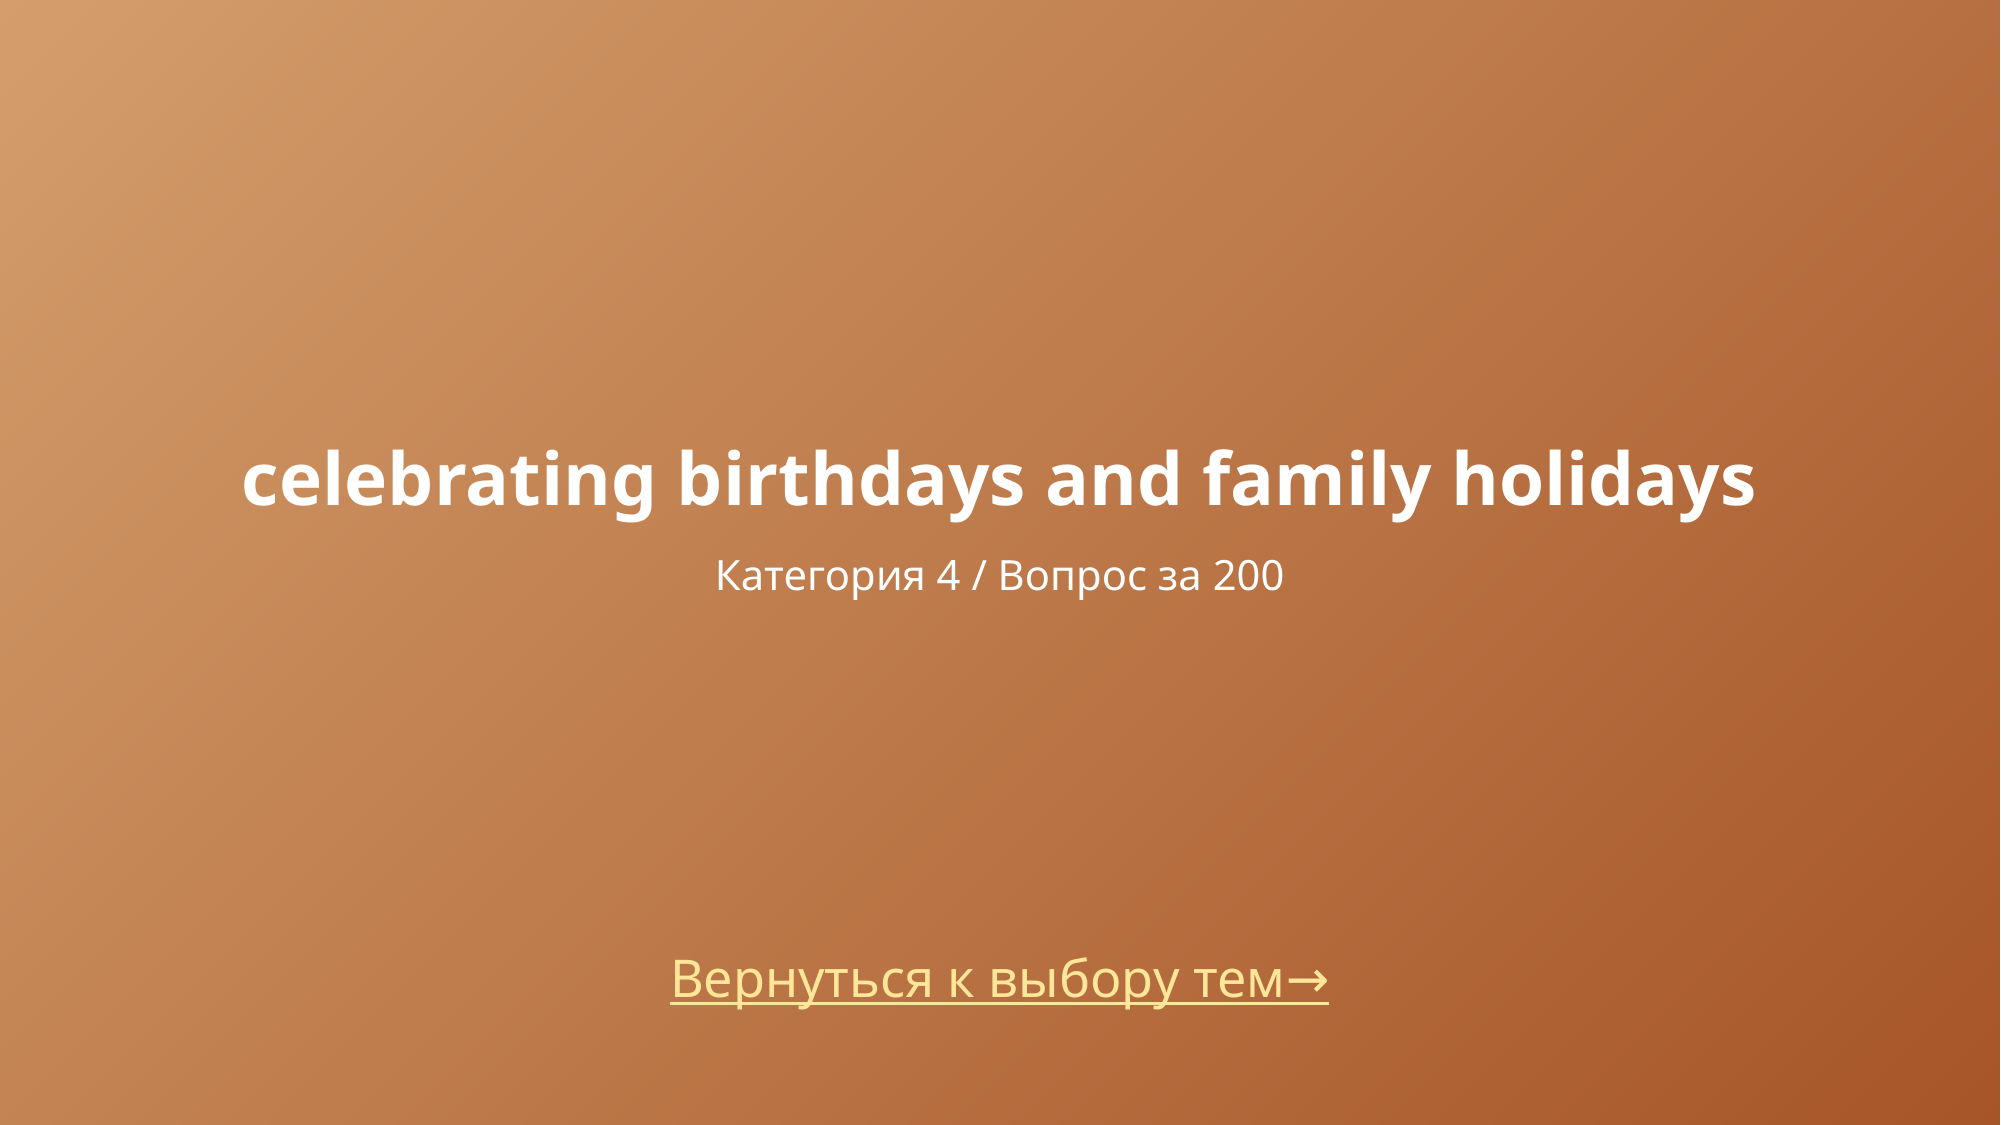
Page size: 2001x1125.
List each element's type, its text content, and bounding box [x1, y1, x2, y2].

title celebrating birthdays and family holidays Категория 4 / Вопрос за 200 [117, 396, 1883, 646]
text_box Вернуться к выбору тем→ [655, 938, 1345, 1016]
